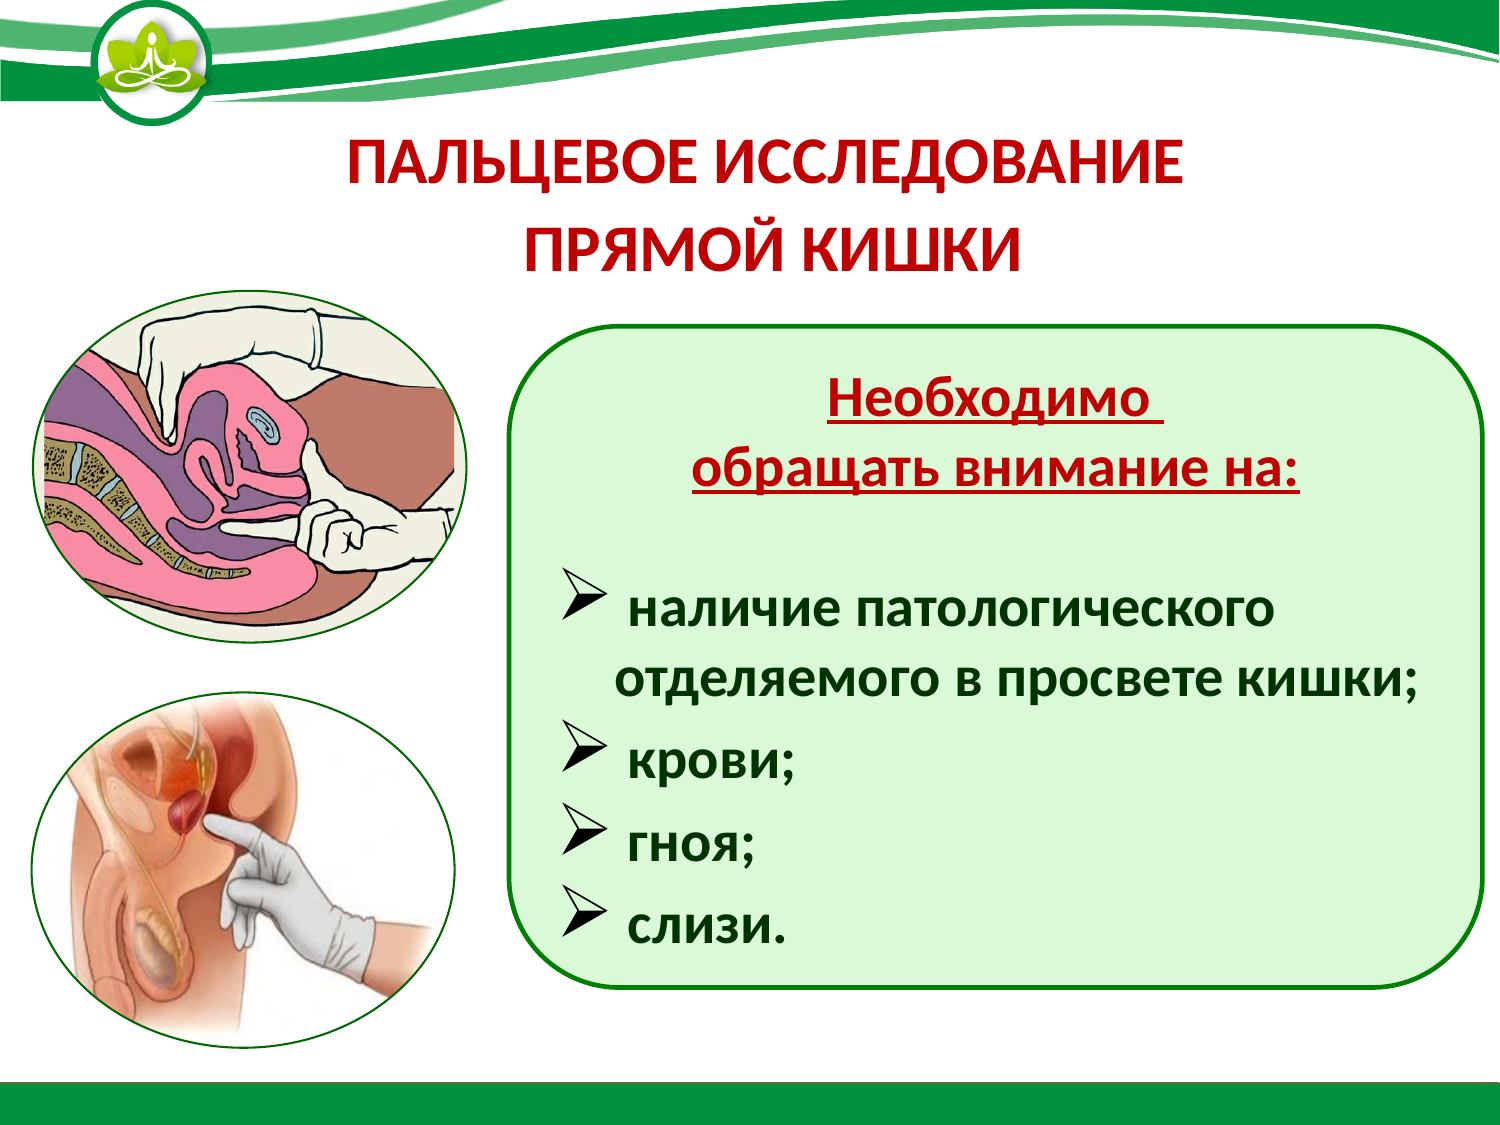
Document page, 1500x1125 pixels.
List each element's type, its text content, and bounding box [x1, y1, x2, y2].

text_box Необходимо обращать внимание на: наличие патологического отделяемого в просвете кишки; крови; гноя; слизи. [508, 326, 1483, 988]
picture [32, 290, 467, 643]
picture [0, 1081, 1500, 1125]
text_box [0, 0, 1500, 129]
picture [31, 692, 455, 1048]
text_box ПАЛЬЦЕВОЕ ИССЛЕДОВАНИЕ ПРЯМОЙ КИШКИ [88, 138, 1459, 293]
